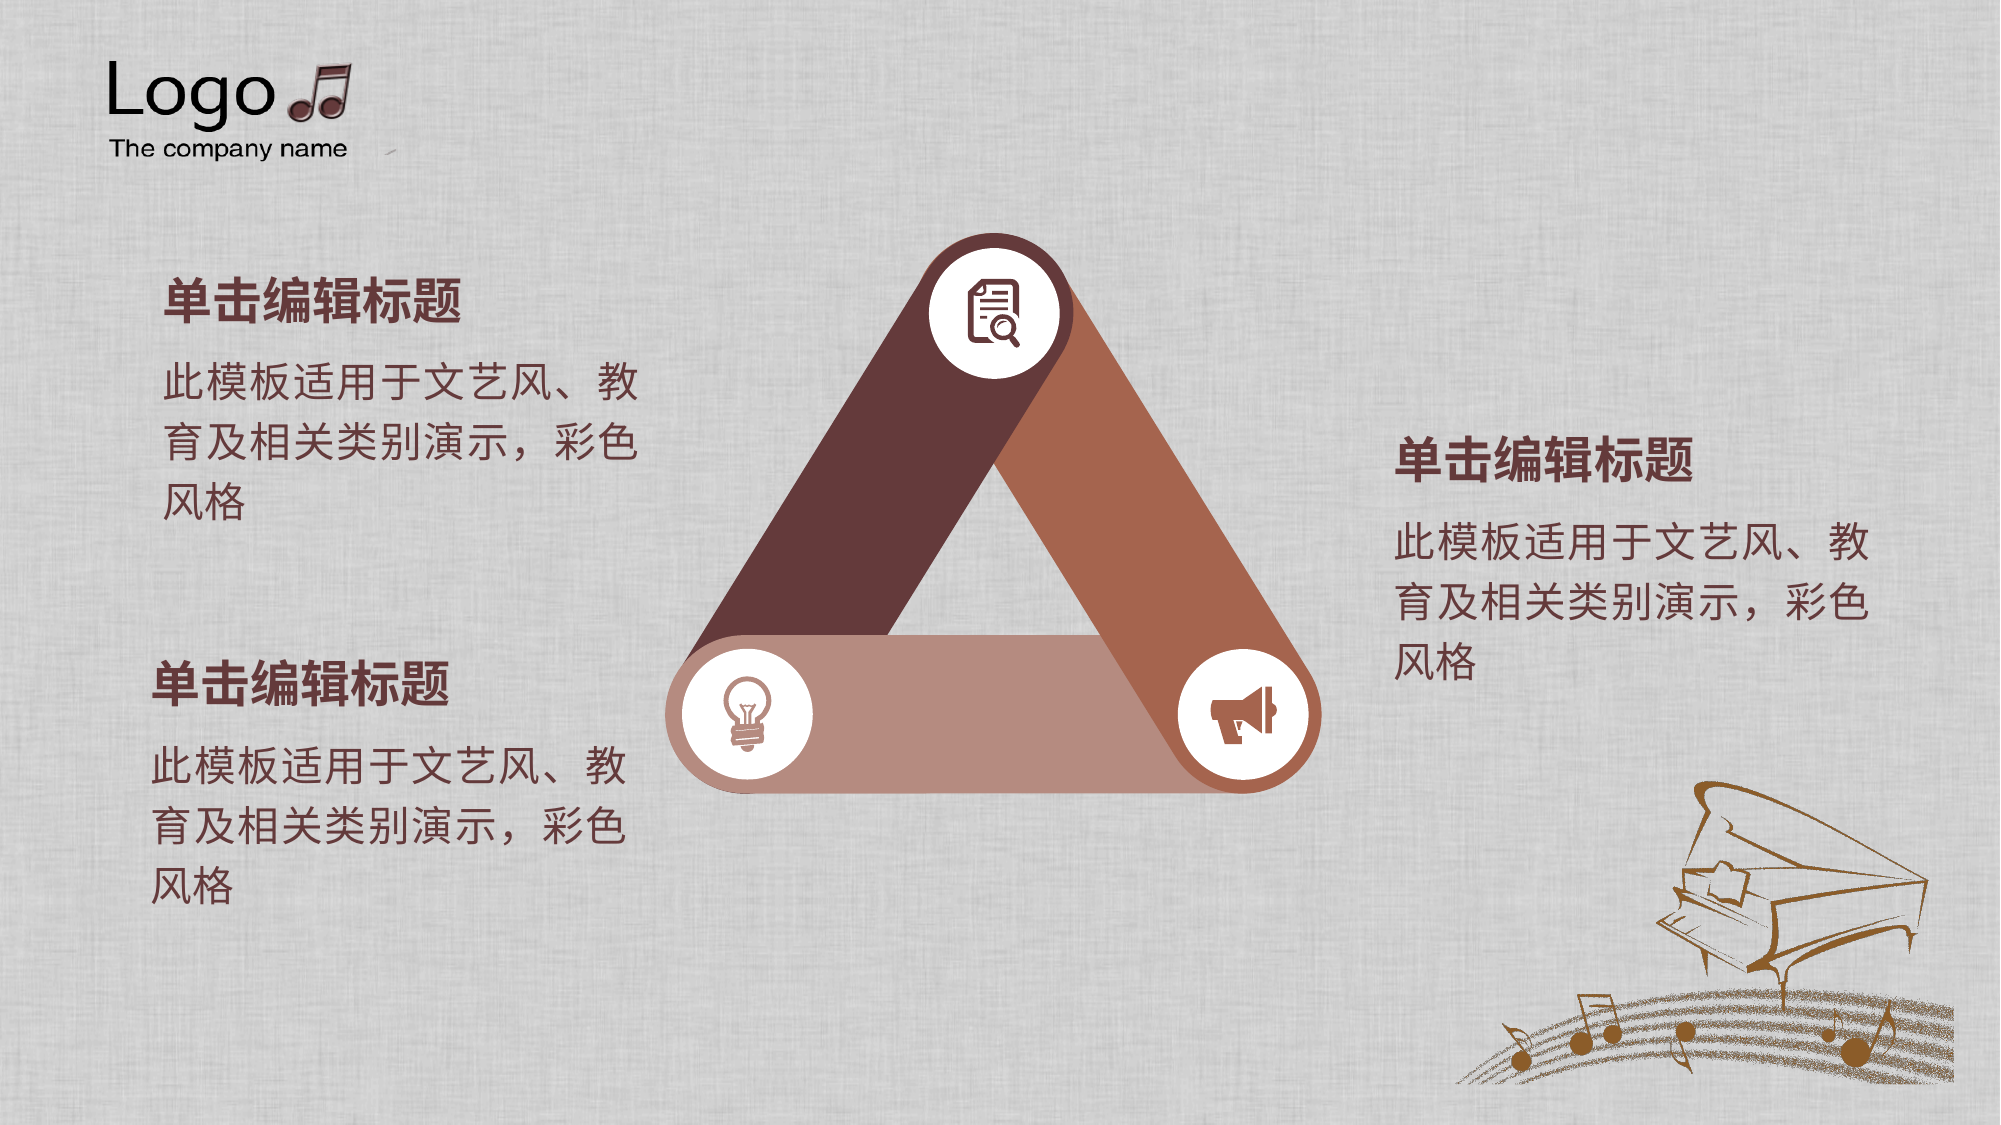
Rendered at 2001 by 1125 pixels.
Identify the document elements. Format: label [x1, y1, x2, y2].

text_box [147, 250, 689, 536]
text_box [665, 197, 1322, 830]
text_box [1379, 409, 1920, 695]
picture [0, 0, 2000, 1125]
text_box [136, 633, 677, 919]
